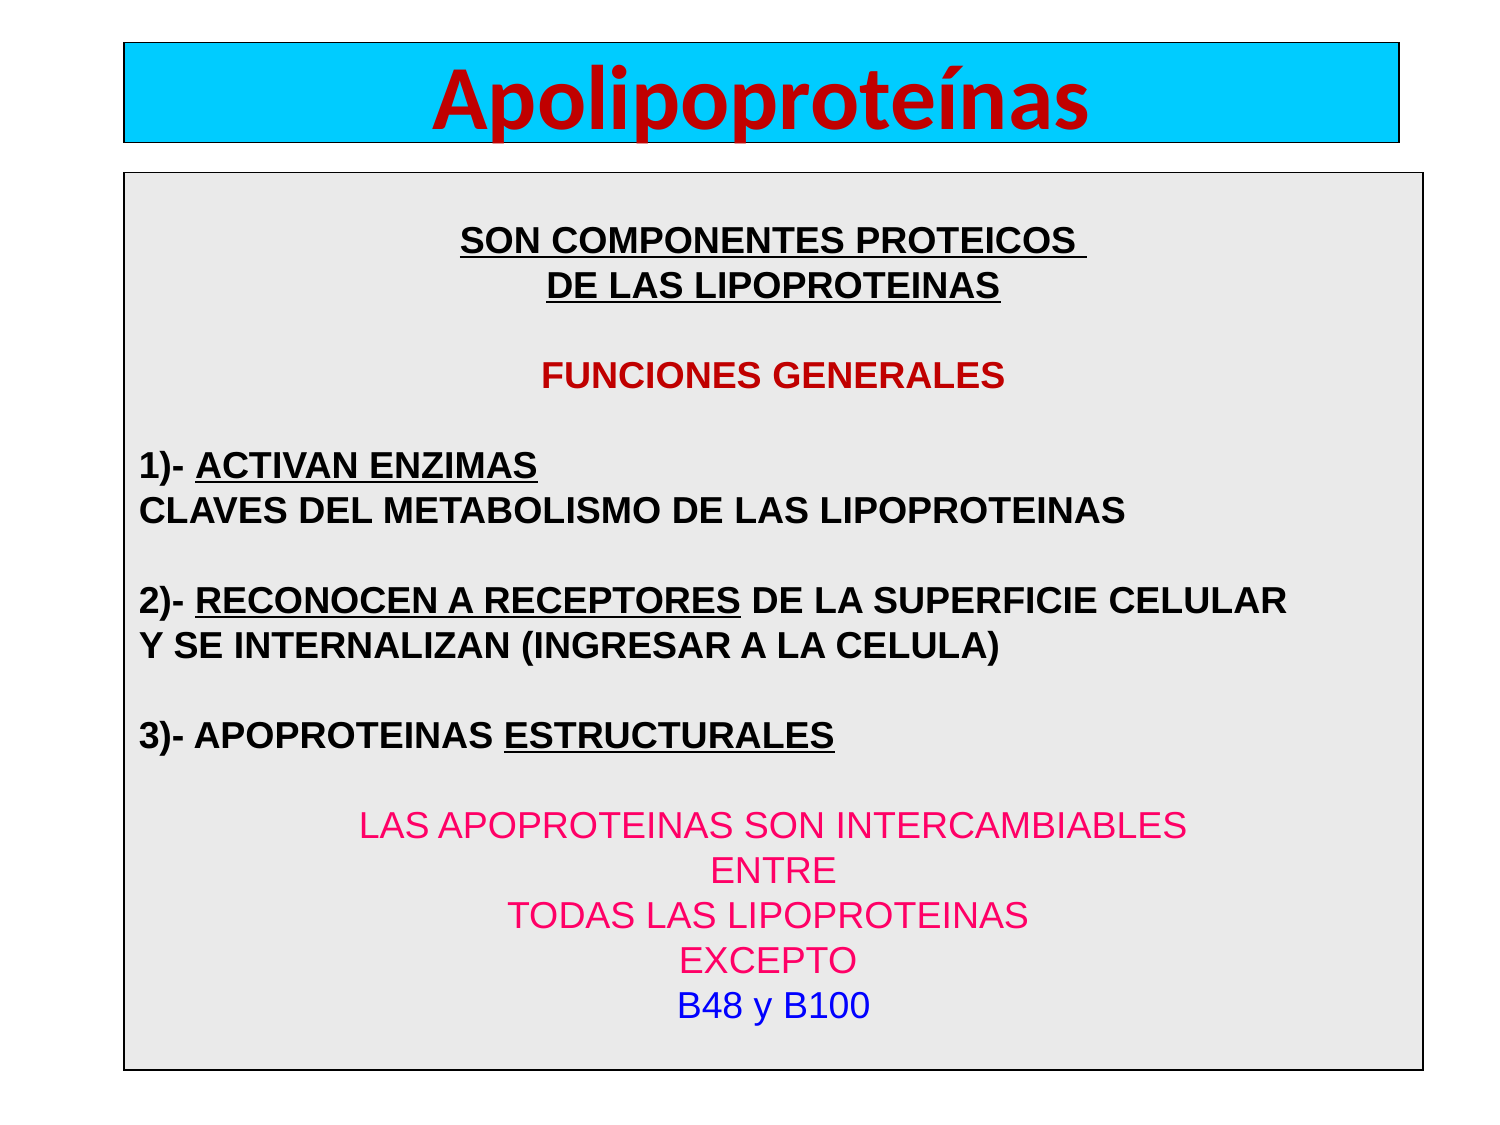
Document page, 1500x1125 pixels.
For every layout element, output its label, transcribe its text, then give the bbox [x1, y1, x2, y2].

text_box SON COMPONENTES PROTEICOS DE LAS LIPOPROTEINAS FUNCIONES GENERALES 1)- ACTIVAN ENZIMAS CLAVES DEL METABOLISMO DE LAS LIPOPROTEINAS 2)- RECONOCEN A RECEPTORES DE LA SUPERFICIE CELULAR Y SE INTERNALIZAN (INGRESAR A LA CELULA) 3)- APOPROTEINAS ESTRUCTURALES LAS APOPROTEINAS SON INTERCAMBIABLES ENTRE TODAS LAS LIPOPROTEINAS EXCEPTO B48 y B100 [123, 172, 1424, 1071]
title Apolipoproteínas [123, 42, 1400, 143]
